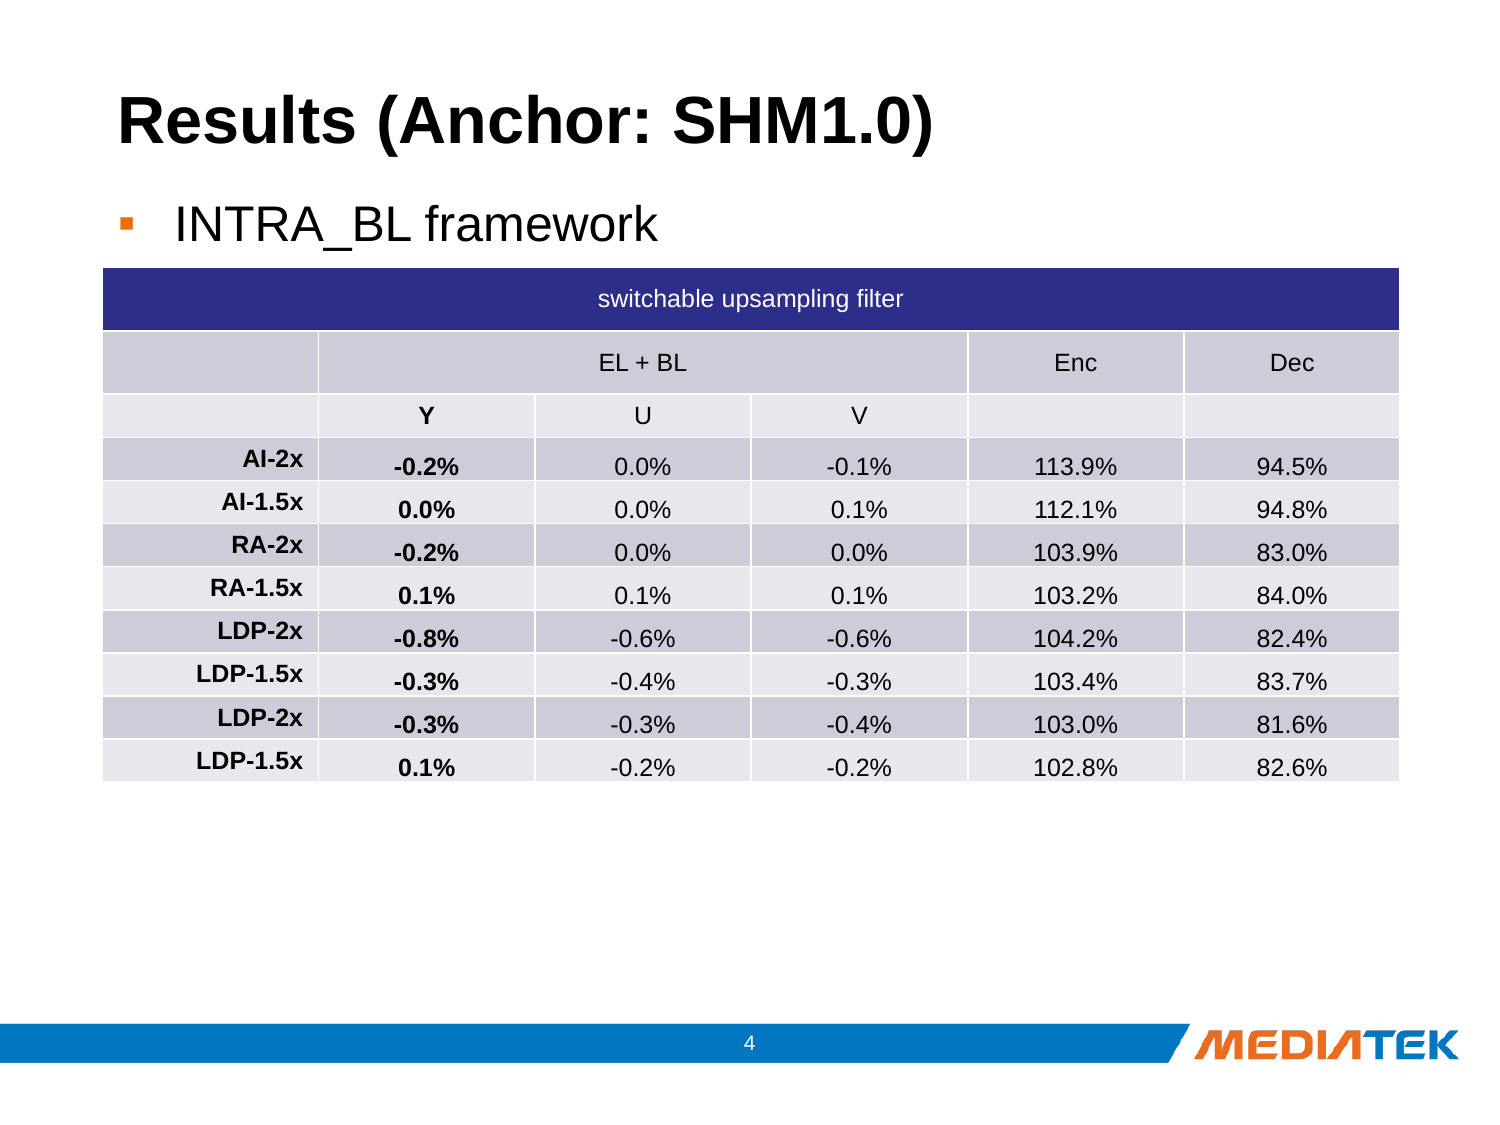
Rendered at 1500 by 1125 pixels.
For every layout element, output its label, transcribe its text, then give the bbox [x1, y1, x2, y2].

table_cell -0.3% [752, 654, 967, 695]
table_cell 83.7% [1185, 654, 1399, 695]
table_cell Dec [1185, 332, 1399, 393]
table_cell [1185, 395, 1399, 437]
table_header switchable upsampling filter [103, 268, 1399, 330]
table_cell V [752, 395, 967, 437]
table_cell [103, 395, 318, 437]
table_cell -0.3% [319, 654, 534, 695]
table_cell 84.0% [1185, 567, 1399, 609]
slide_number 3 [711, 1022, 789, 1090]
table_cell -0.6% [536, 611, 750, 652]
table_cell 82.4% [1185, 611, 1399, 652]
table_cell AI-1.5x [103, 481, 318, 523]
table_cell 0.1% [752, 567, 967, 609]
table_cell 83.0% [1185, 524, 1399, 566]
table_cell 94.5% [1185, 438, 1399, 480]
title Results (Anchor: SHM1.0) [101, 62, 1425, 172]
table_cell -0.6% [752, 611, 967, 652]
table_cell 0.0% [319, 481, 534, 523]
table_cell -0.8% [319, 611, 534, 652]
table_cell EL + BL [319, 332, 967, 393]
table_cell -0.3% [536, 697, 750, 738]
table_cell 103.9% [969, 524, 1183, 566]
table_cell 0.1% [536, 567, 750, 609]
table_cell -0.1% [752, 438, 967, 480]
table_cell -0.2% [319, 438, 534, 480]
table_cell 102.8% [969, 740, 1183, 781]
picture [0, 1023, 711, 1063]
table_cell [969, 395, 1183, 437]
picture [789, 1023, 1459, 1063]
table_cell LDP-2x [103, 697, 318, 738]
table_cell U [536, 395, 750, 437]
table_cell LDP-2x [103, 611, 318, 652]
table_cell 104.2% [969, 611, 1183, 652]
table_cell -0.3% [319, 697, 534, 738]
table_cell 112.1% [969, 481, 1183, 523]
table_cell 0.1% [319, 740, 534, 781]
table_cell 103.0% [969, 697, 1183, 738]
table_cell 103.4% [969, 654, 1183, 695]
table_cell 94.8% [1185, 481, 1399, 523]
table_cell 0.0% [536, 524, 750, 566]
table_cell 82.6% [1185, 740, 1399, 781]
table_cell RA-2x [103, 524, 318, 566]
table_cell 113.9% [969, 438, 1183, 480]
table_cell -0.2% [752, 740, 967, 781]
table_cell 103.2% [969, 567, 1183, 609]
list INTRA_BL framework [102, 184, 1425, 998]
table_cell -0.2% [536, 740, 750, 781]
table_cell 81.6% [1185, 697, 1399, 738]
table_cell 0.1% [752, 481, 967, 523]
table_cell LDP-1.5x [103, 740, 318, 781]
table_cell 0.0% [536, 481, 750, 523]
table_cell -0.2% [319, 524, 534, 566]
table_cell 0.0% [536, 438, 750, 480]
table_cell Enc [969, 332, 1183, 393]
table_cell 0.1% [319, 567, 534, 609]
table_cell 0.0% [752, 524, 967, 566]
table_cell RA-1.5x [103, 567, 318, 609]
table_cell -0.4% [752, 697, 967, 738]
table_cell LDP-1.5x [103, 654, 318, 695]
table_cell [103, 332, 318, 393]
table_cell -0.4% [536, 654, 750, 695]
table_cell AI-2x [103, 438, 318, 480]
table_cell Y [319, 395, 534, 437]
